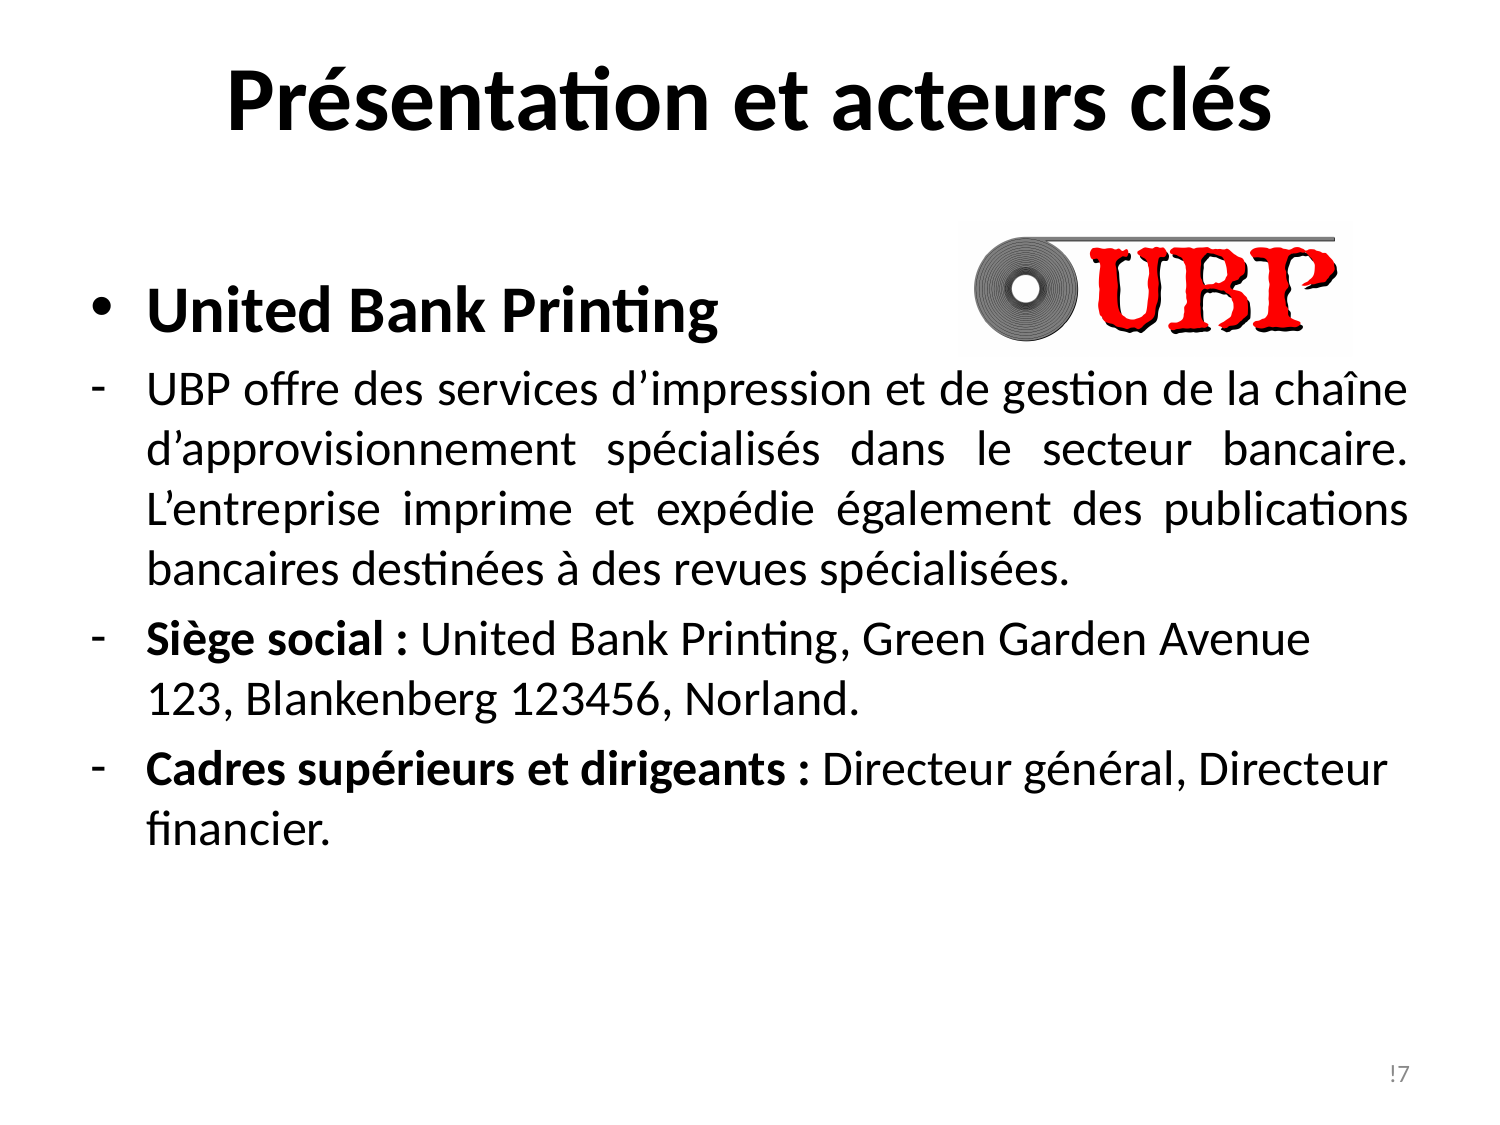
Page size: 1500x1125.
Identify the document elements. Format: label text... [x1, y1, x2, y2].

slide_number !7 [1074, 1042, 1425, 1103]
title Présentation et acteurs clés [74, 29, 1426, 158]
picture [957, 221, 1353, 357]
list United Bank Printing UBP offre des services d’impression et de gestion de la chaîne d’approvisionnement spécialisés dans le secteur bancaire. L’entreprise imprime et expédie également des publications bancaires destinées à des revues spécialisées. Siège social : United Bank Printing, Green Garden Avenue 123, Blankenberg 123456, Norland. Cadres supérieurs et dirigeants : Directeur général, Directeur financier. [74, 164, 1426, 908]
